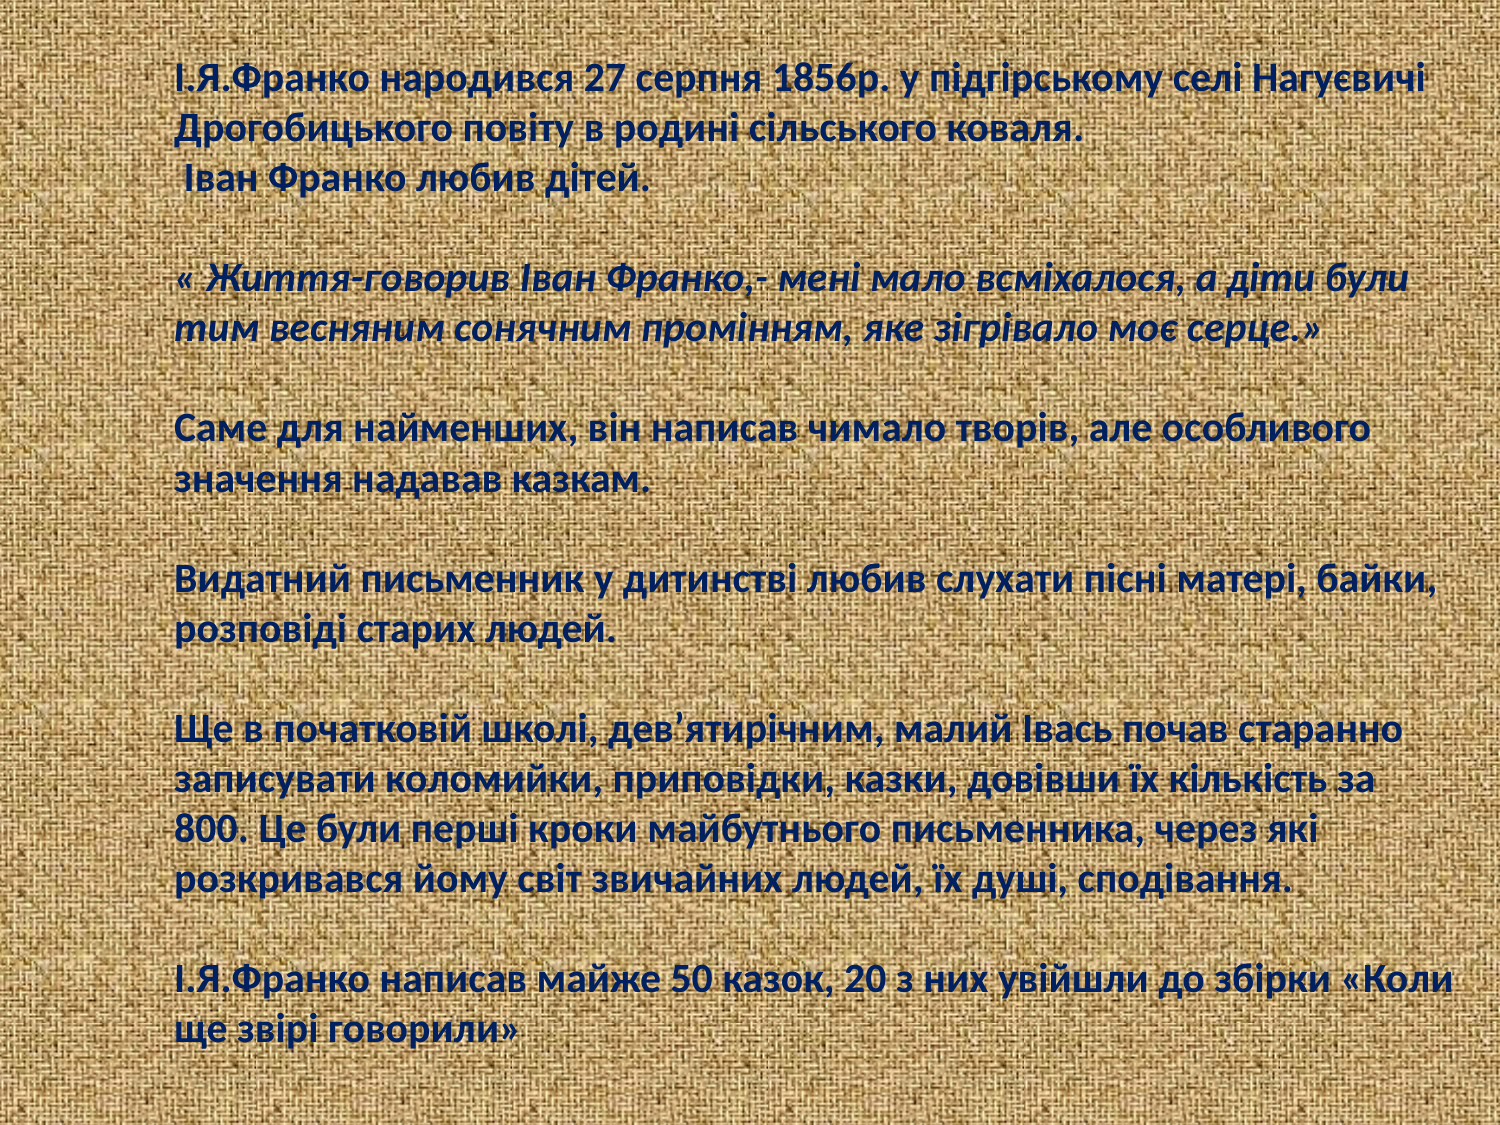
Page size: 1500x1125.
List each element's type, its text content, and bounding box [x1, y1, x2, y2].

picture [0, 0, 1500, 1125]
text_box І.Я.Франко народився 27 серпня 1856р. у підгірському селі Нагуєвичі Дрогобицького повіту в родині сільського коваля. Іван Франко любив дітей. « Життя-говорив Іван Франко,- мені мало всміхалося, а діти були тим весняним сонячним промінням, яке зігрівало моє серце.» Саме для найменших, він написав чимало творів, але особливого значення надавав казкам. Видатний письменник у дитинстві любив слухати пісні матері, байки, розповіді старих людей. Ще в початковій школі, дев’ятирічним, малий Івась почав старанно записувати коломийки, приповідки, казки, довівши їх кількість за 800. Це були перші кроки майбутнього письменника, через які розкривався йому світ звичайних людей, їх душі, сподівання. І.Я.Франко написав майже 50 казок, 20 з них увійшли до збірки «Коли ще звірі говорили» [159, 42, 1471, 1108]
